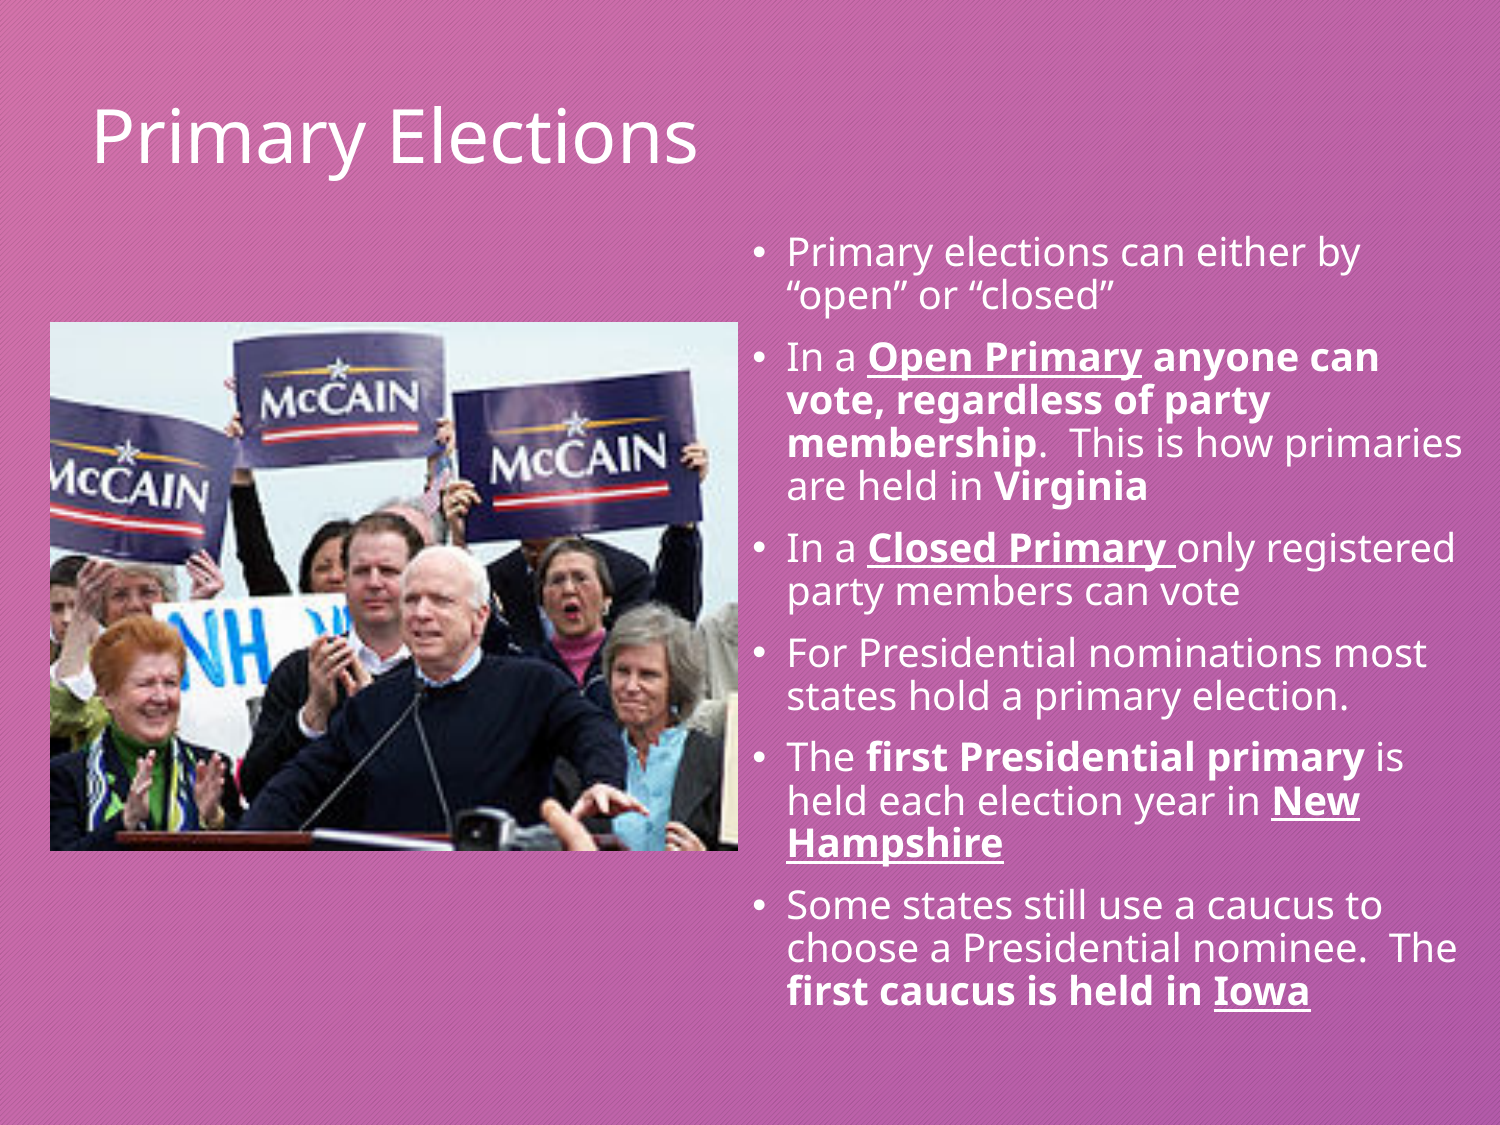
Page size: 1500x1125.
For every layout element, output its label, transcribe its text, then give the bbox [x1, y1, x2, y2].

title Primary Elections [75, 45, 1425, 233]
list Primary elections can either by “open” or “closed” In a Open Primary anyone can vote, regardless of party membership. This is how primaries are held in Virginia In a Closed Primary only registered party members can vote For Presidential nominations most states hold a primary election. The first Presidential primary is held each election year in New Hampshire Some states still use a caucus to choose a Presidential nominee. The first caucus is held in Iowa [737, 224, 1500, 1038]
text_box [49, 322, 738, 852]
